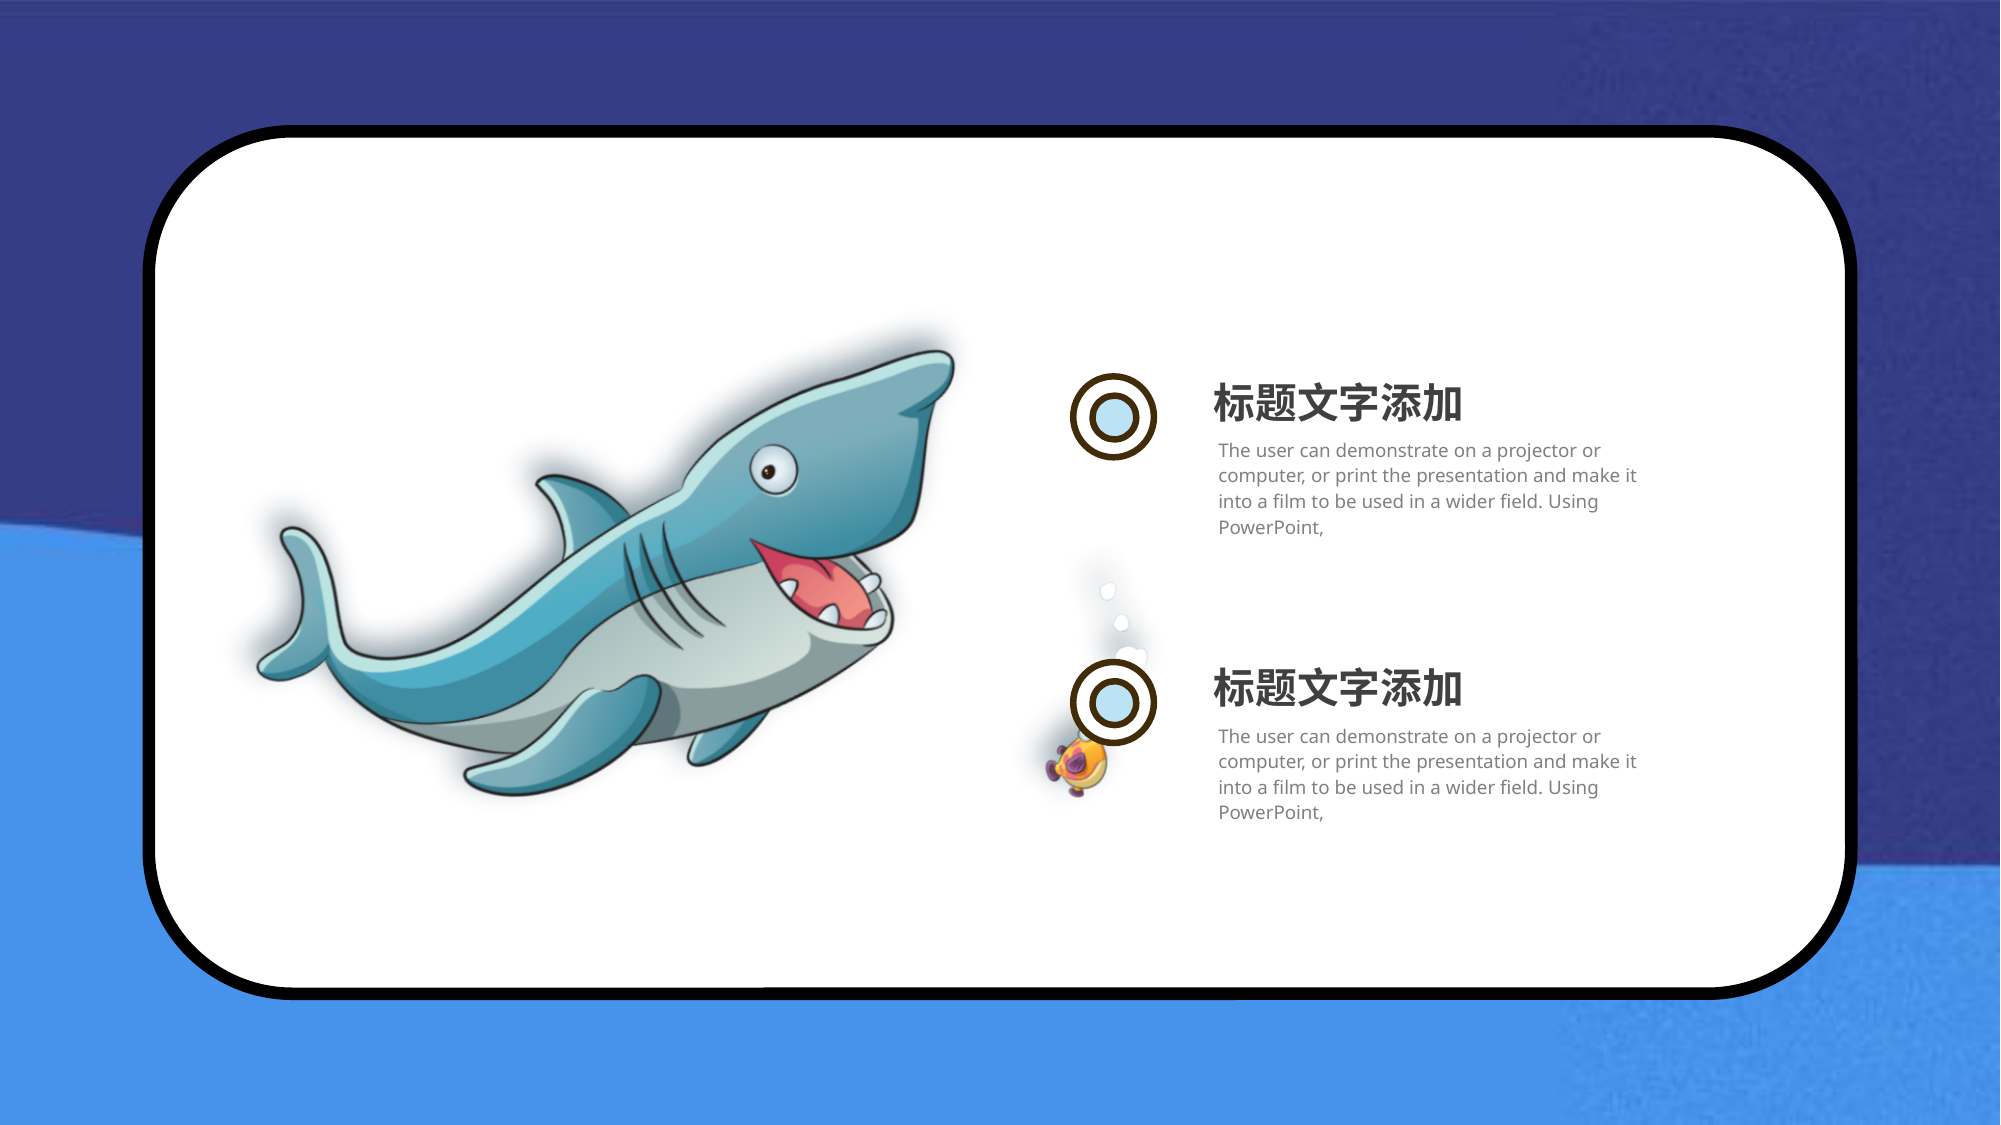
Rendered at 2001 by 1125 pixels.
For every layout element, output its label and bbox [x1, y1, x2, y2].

text_box [1073, 376, 1154, 458]
picture [0, 0, 2000, 1125]
text_box [1198, 644, 1772, 805]
text_box [1198, 359, 1772, 520]
text_box [1073, 661, 1154, 743]
